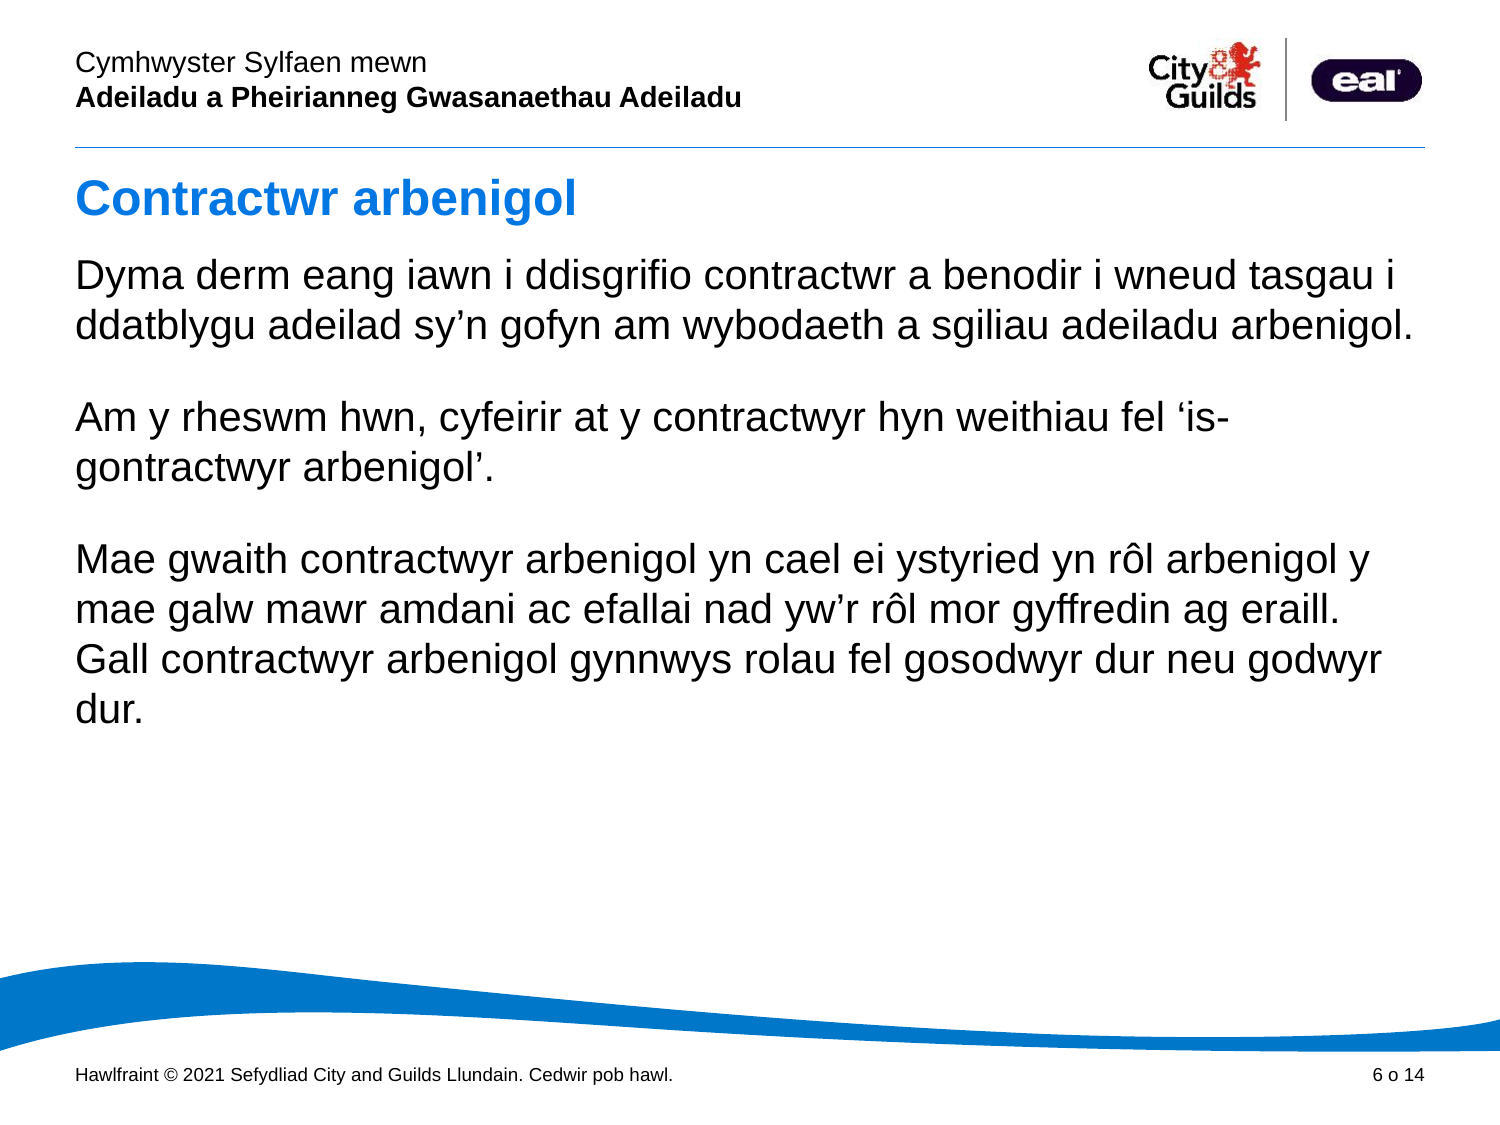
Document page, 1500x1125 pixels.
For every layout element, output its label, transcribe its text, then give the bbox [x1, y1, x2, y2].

picture [1149, 38, 1422, 121]
title Contractwr arbenigol [74, 165, 1426, 229]
list Dyma derm eang iawn i ddisgrifio contractwr a benodir i wneud tasgau i ddatblygu adeilad sy’n gofyn am wybodaeth a sgiliau adeiladu arbenigol. Am y rheswm hwn, cyfeirir at y contractwyr hyn weithiau fel ‘is-gontractwyr arbenigol’. Mae gwaith contractwyr arbenigol yn cael ei ystyried yn rôl arbenigol y mae galw mawr amdani ac efallai nad yw’r rôl mor gyffredin ag eraill. Gall contractwyr arbenigol gynnwys rolau fel gosodwyr dur neu godwyr dur. [74, 247, 1426, 946]
